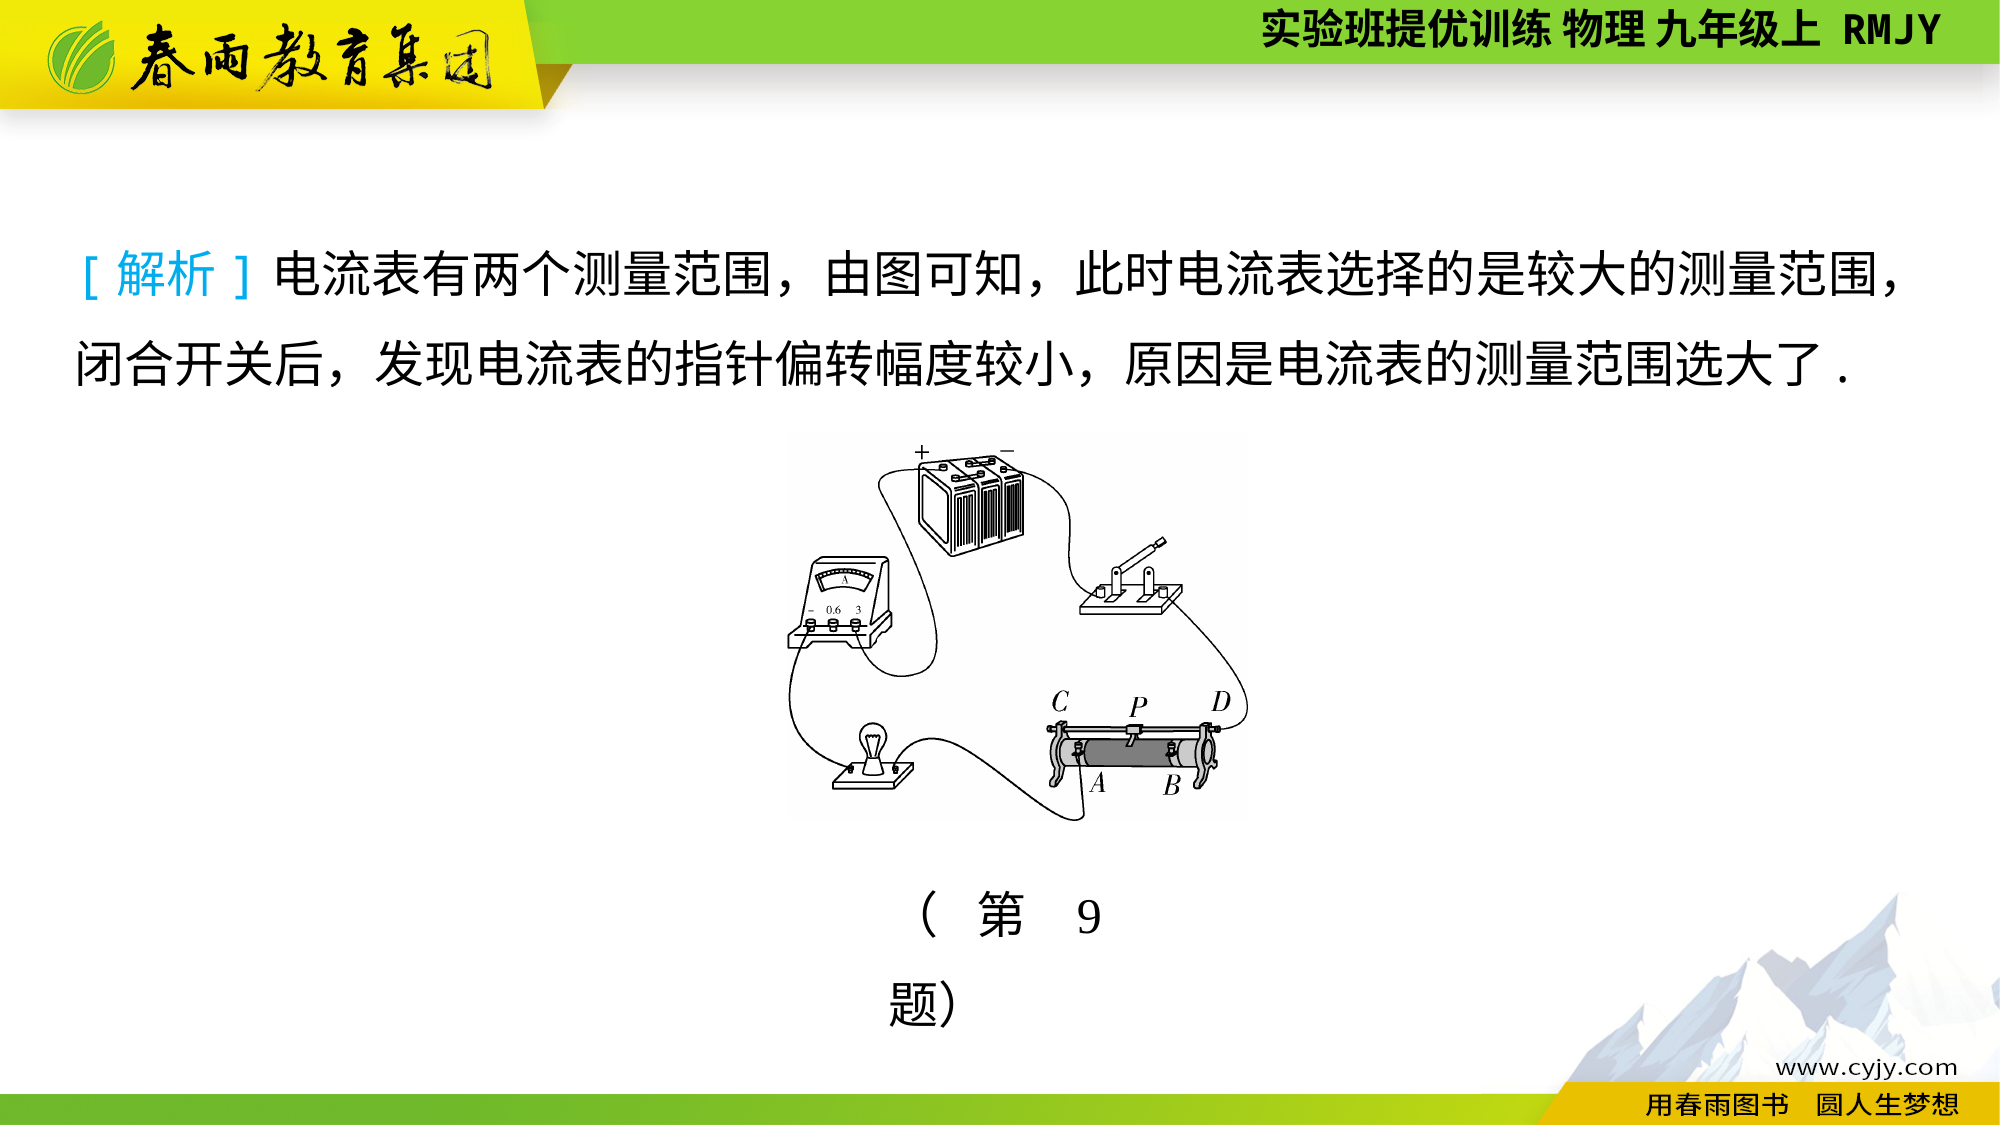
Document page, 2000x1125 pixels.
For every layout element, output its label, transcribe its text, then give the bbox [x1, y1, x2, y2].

text_box （第9题） [873, 845, 1129, 951]
list [解析]电流表有两个测量范围，由图可知，此时电流表选择的是较大的测量范围，闭合开关后，发现电流表的指针偏转幅度较小，原因是电流表的测量范围选大了. [59, 205, 1944, 391]
picture [0, 0, 2000, 1125]
